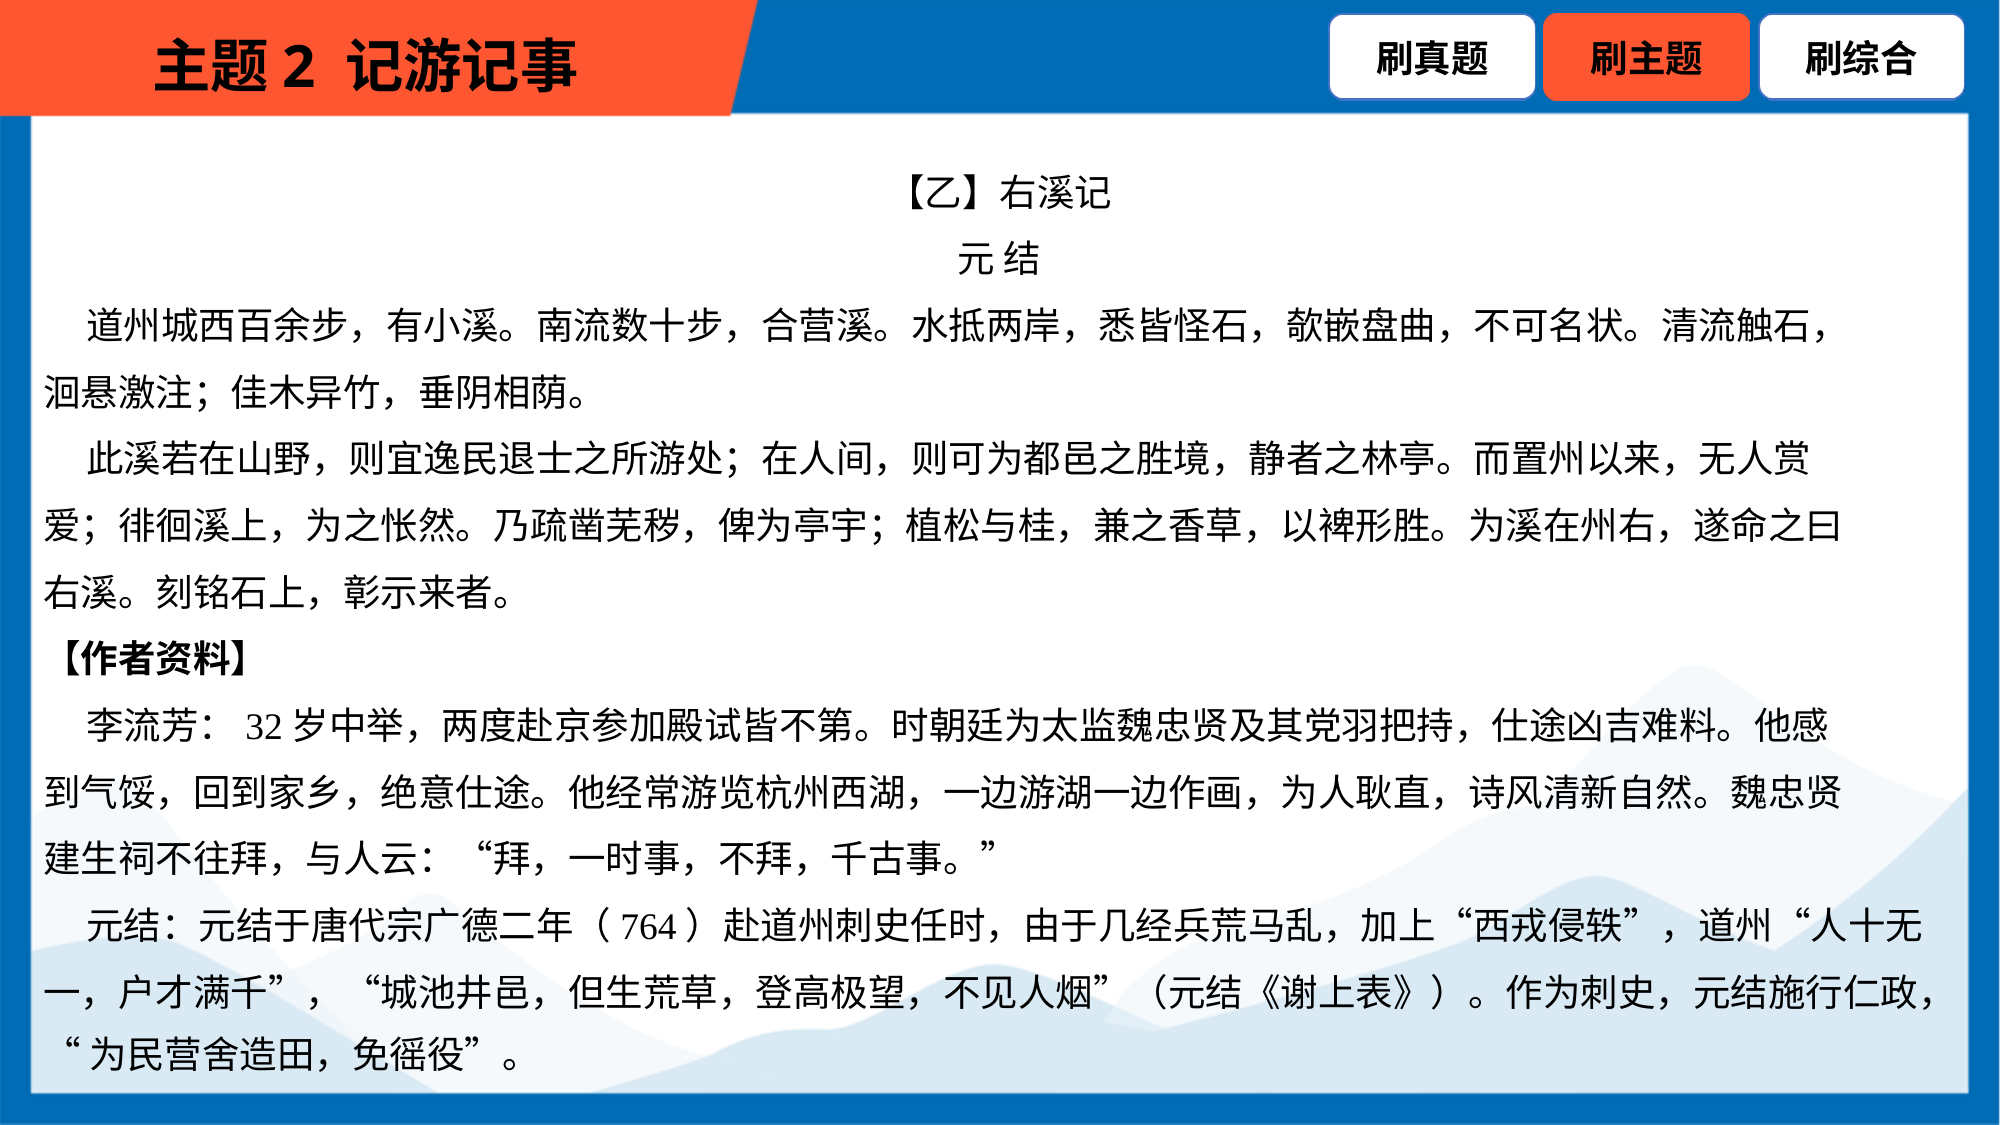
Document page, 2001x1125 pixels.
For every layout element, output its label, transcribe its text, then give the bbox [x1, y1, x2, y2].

picture [0, 0, 2000, 1125]
text_box 【乙】右溪记 元 结 道州城西百余步，有小溪。南流数十步，合营溪。水抵两岸，悉皆怪石，欹嵌盘曲，不可名状。清流触石， 洄悬激注；佳木异竹，垂阴相荫。 此溪若在山野，则宜逸民退士之所游处；在人间，则可为都邑之胜境，静者之林亭。而置州以来，无人赏 爱；徘徊溪上，为之怅然。乃疏凿芜秽，俾为亭宇；植松与桂，兼之香草，以裨形胜。为溪在州右，遂命之曰 右溪。刻铭石上，彰示来者。 【作者资料】 李流芳：32岁中举，两度赴京参加殿试皆不第。时朝廷为太监魏忠贤及其党羽把持，仕途凶吉难料。他感 到气馁，回到家乡，绝意仕途。他经常游览杭州西湖，一边游湖一边作画，为人耿直，诗风清新自然。魏忠贤 建生祠不往拜，与人云：“拜，一时事，不拜，千古事。” 元结：元结于唐代宗广德二年（764）赴道州刺史任时，由于几经兵荒马乱，加上“西戎侵轶”，道州“人十无 一，户才满千”，“城池井邑，但生荒草，登高极望，不见人烟”（元结《谢上表》）。作为刺史，元结施行仁政， “为民营舍造田，免徭役”。 [82, 146, 1917, 1070]
